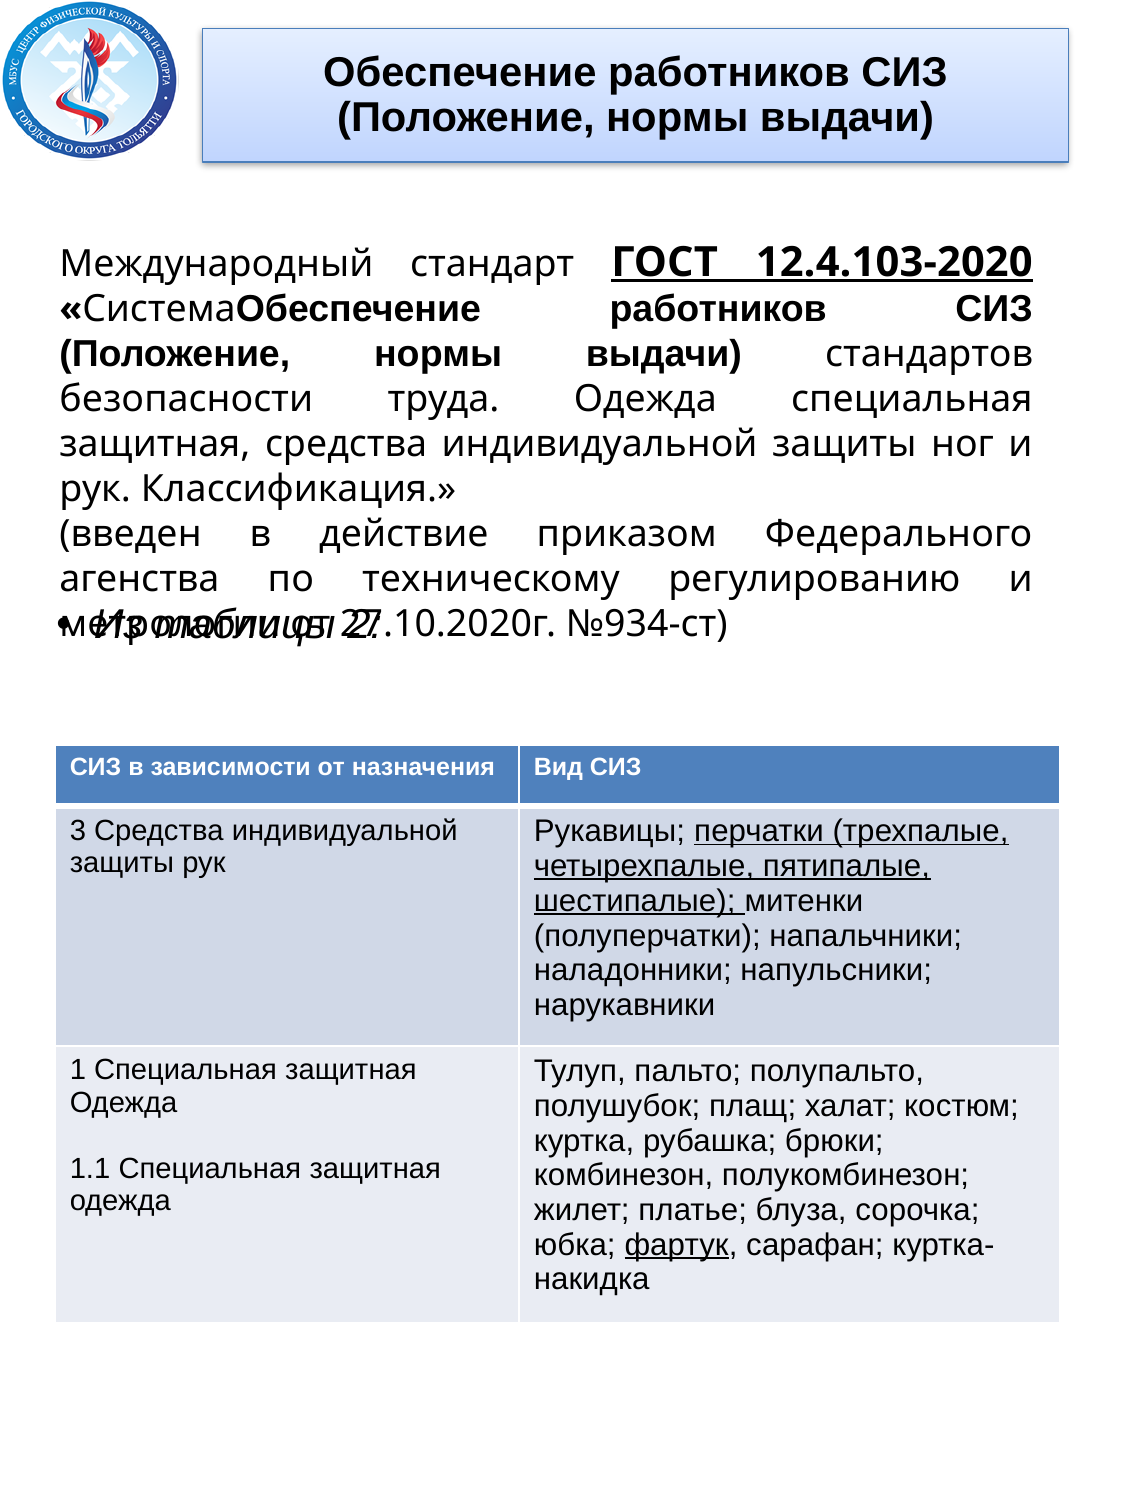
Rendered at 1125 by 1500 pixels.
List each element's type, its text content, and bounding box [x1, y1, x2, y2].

table_header СИЗ в зависимости от назначения [56, 746, 518, 803]
subtitle Из таблицы 2: [56, 216, 1069, 1430]
picture [0, 0, 179, 161]
table_header Вид СИЗ [520, 746, 1059, 803]
title Обеспечение работников СИЗ (Положение, нормы выдачи) [202, 28, 1069, 163]
text_box Международный стандарт ГОСТ 12.4.103-2020 «СистемаОбеспечение работников СИЗ (Положение, нормы выдачи) стандартов безопасности труда. Одежда специальная защитная, средства индивидуальной защиты ног и рук. Классификация.» (введен в действие приказом Федерального агенства по техническому регулированию и метрологии от 27.10.2020г. №934-ст) [44, 227, 1048, 697]
table_cell Тулуп, пальто; полупальто, полушубок; плащ; халат; костюм; куртка, рубашка; брюки; комбинезон, полукомбинезон; жилет; платье; блуза, сорочка; юбка; фартук, сарафан; куртка-накидка [520, 1047, 1059, 1322]
table_cell 3 Средства индивидуальной защиты рук [56, 809, 518, 1045]
table_cell Рукавицы; перчатки (трехпалые, четырехпалые, пятипалые, шестипалые); митенки (полуперчатки); напальчники; наладонники; напульсники; нарукавники [520, 809, 1059, 1045]
table_cell 1 Специальная защитная Одежда 1.1 Специальная защитная одежда [56, 1047, 518, 1322]
